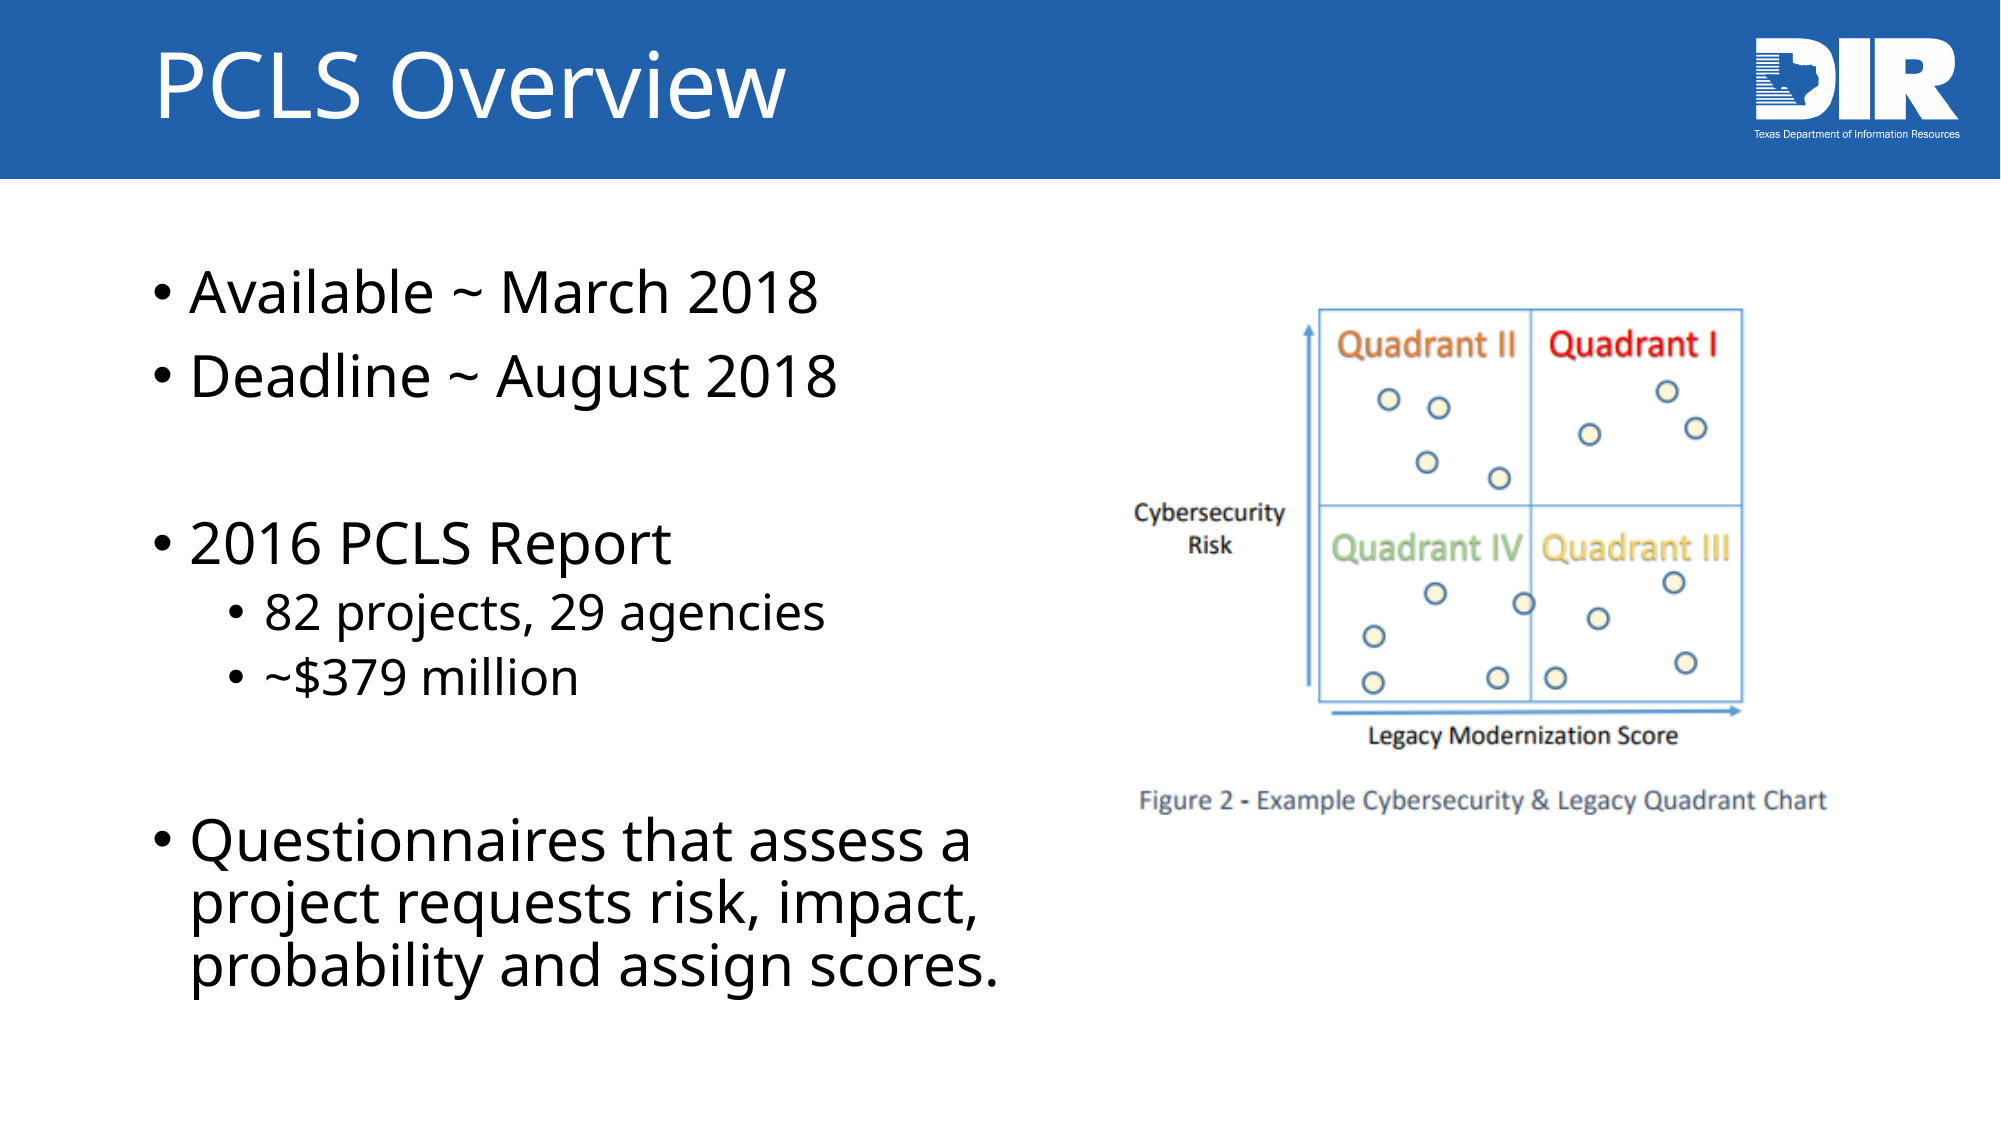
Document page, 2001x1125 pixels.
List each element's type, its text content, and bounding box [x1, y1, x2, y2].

picture [0, 0, 2001, 1125]
list Available ~ March 2018 Deadline ~ August 2018 2016 PCLS Report 82 projects, 29 agencies ~$379 million Questionnaires that assess a project requests risk, impact, probability and assign scores. [137, 255, 1093, 1014]
title PCLS Overview [137, 0, 1863, 179]
